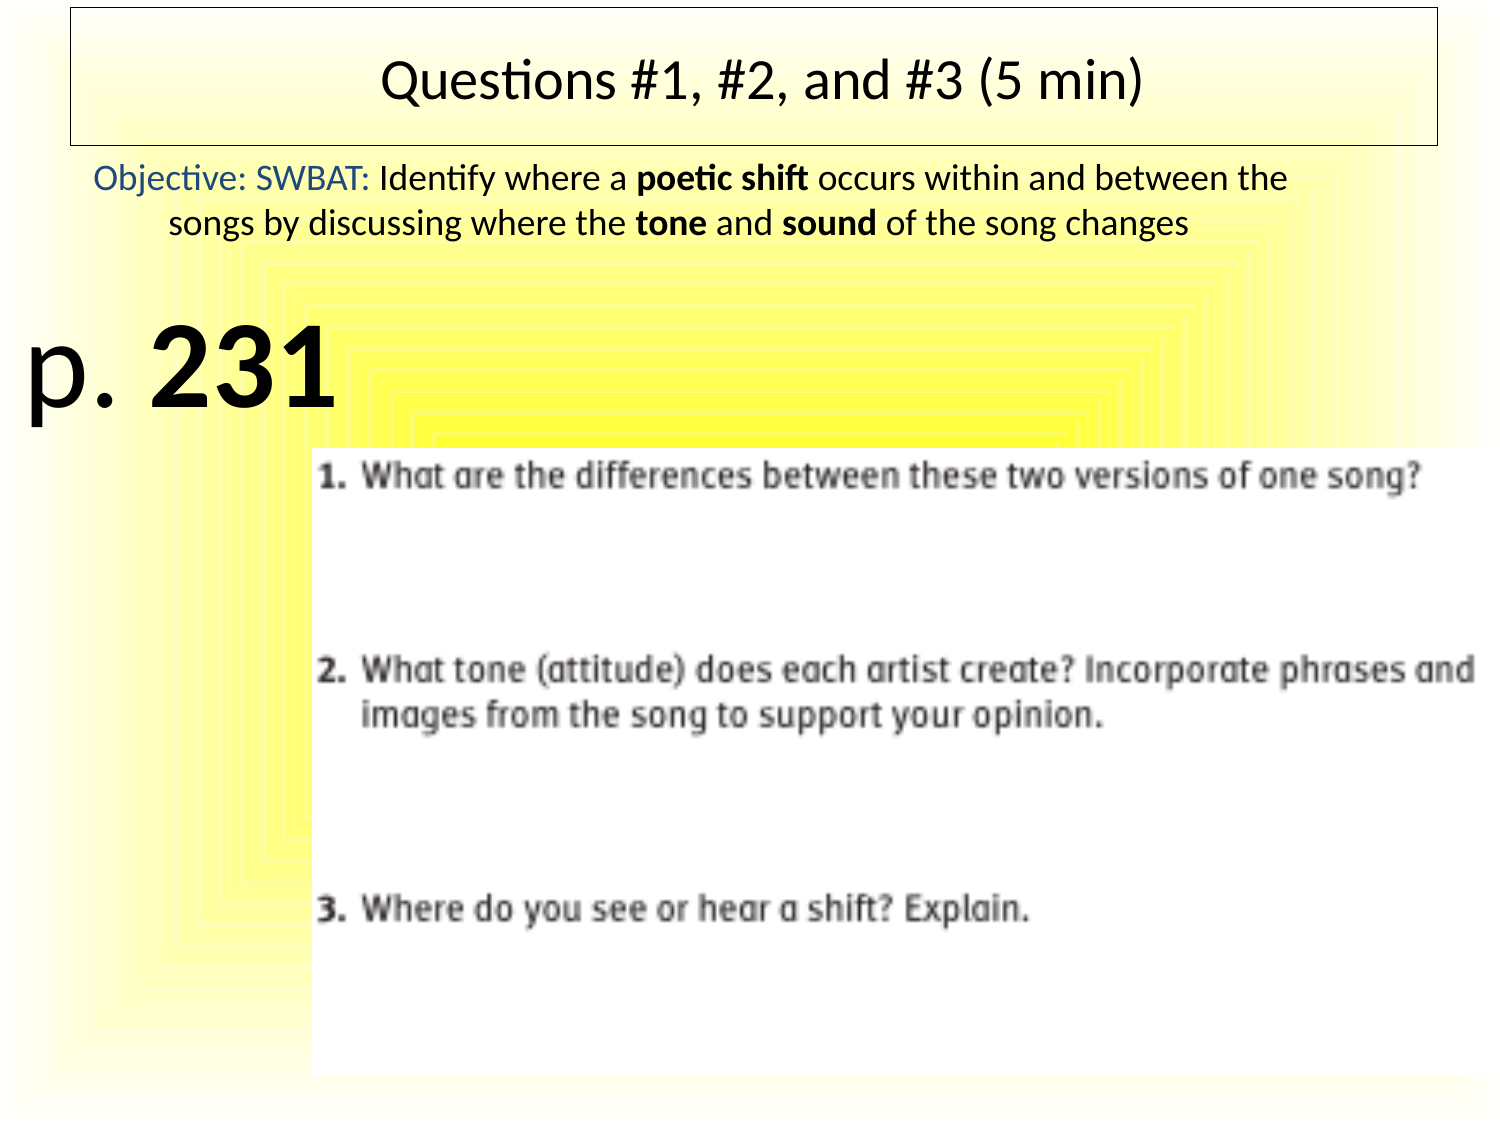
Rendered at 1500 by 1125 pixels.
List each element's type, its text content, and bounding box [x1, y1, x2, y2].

picture [312, 448, 1489, 1076]
text_box Objective: SWBAT: Identify where a poetic shift occurs within and between the songs by discussing where the tone and sound of the song changes [0, 145, 1317, 296]
text_box p. 231 [8, 274, 354, 440]
title Questions #1, #2, and #3 (5 min) [70, 7, 1438, 146]
